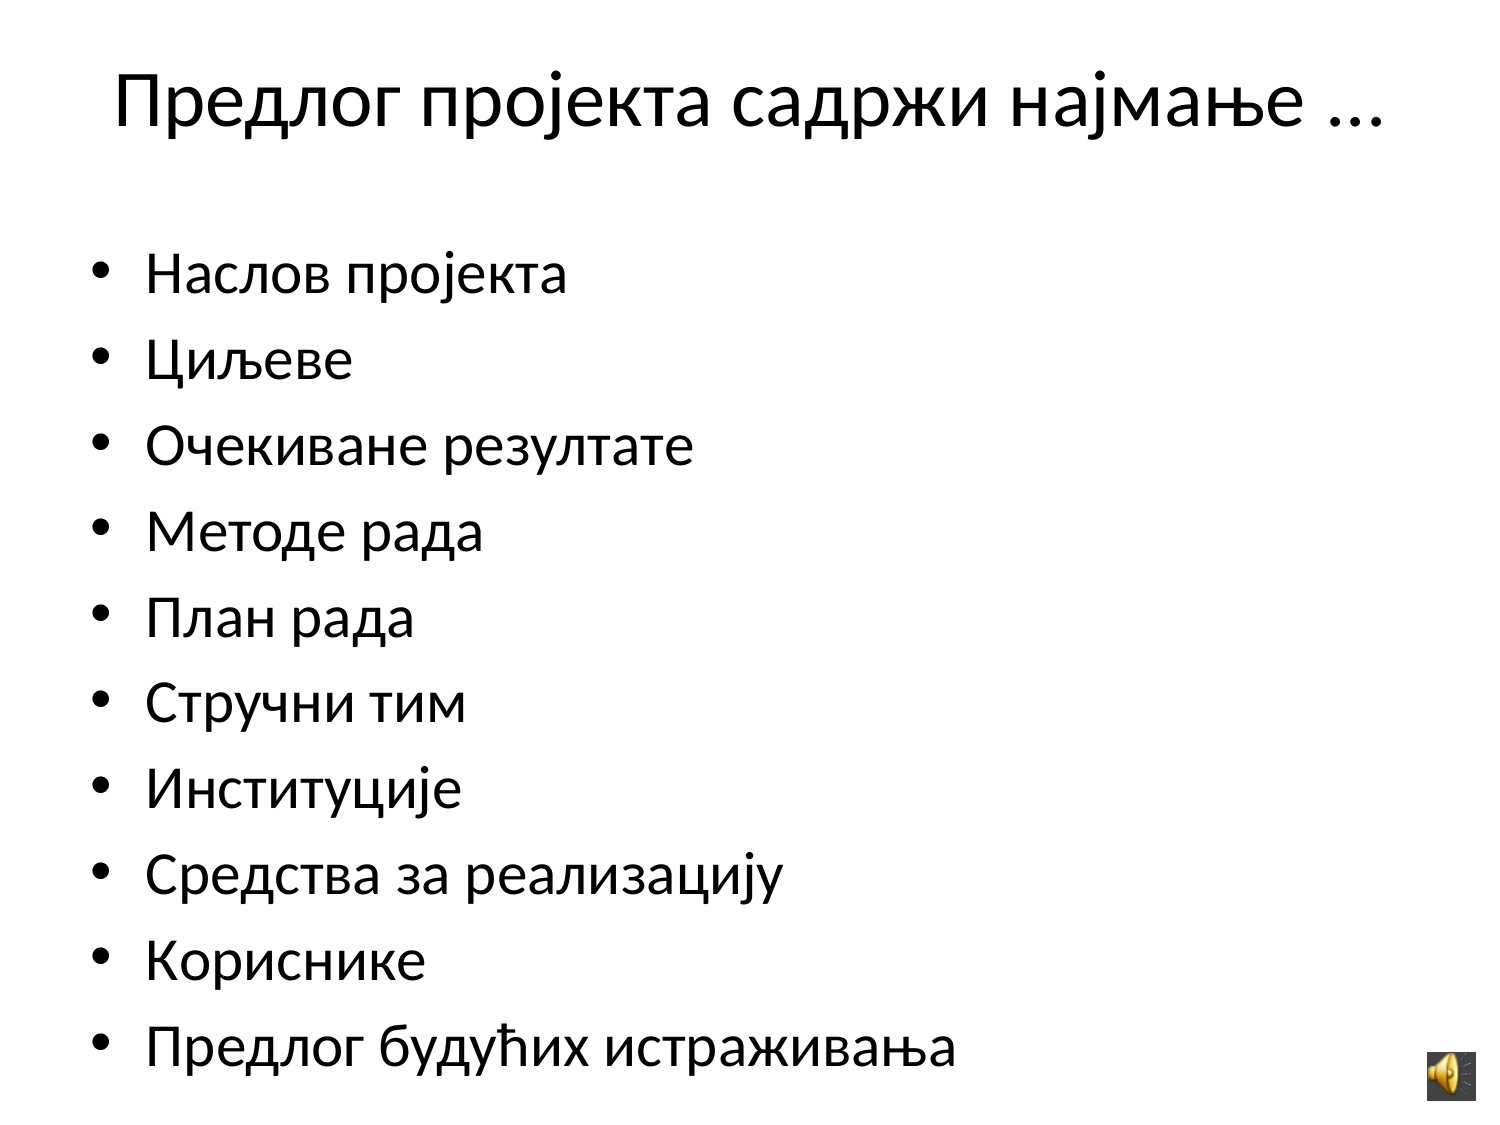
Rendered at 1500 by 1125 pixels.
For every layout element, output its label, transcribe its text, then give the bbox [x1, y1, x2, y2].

picture [1426, 1051, 1477, 1102]
list Наслов пројекта Циљеве Очекиване резултате Методе рада План рада Стручни тим Институције Средства за реализацију Кориснике Предлог будућих истраживања [75, 224, 1425, 1088]
title Предлог пројекта садржи најмање ... [75, 0, 1425, 188]
